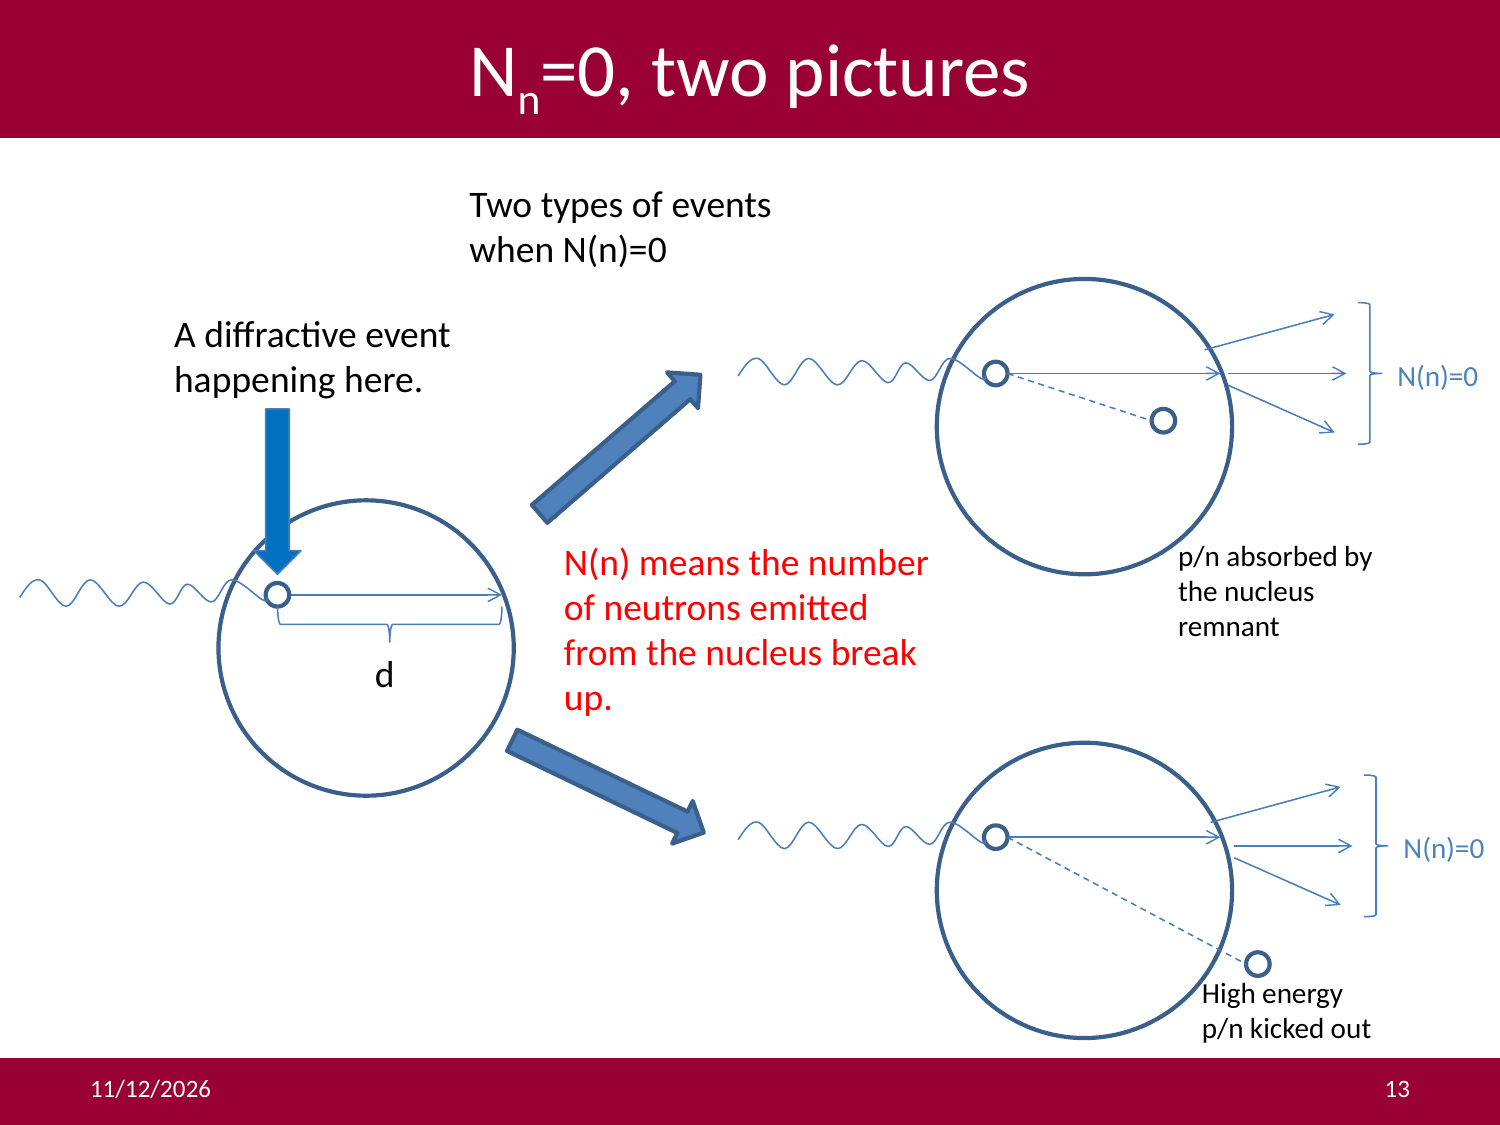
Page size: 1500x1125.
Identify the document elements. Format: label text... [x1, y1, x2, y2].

text_box [505, 727, 706, 846]
text_box [216, 498, 516, 798]
text_box A diffractive event happening here. [159, 302, 514, 408]
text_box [1210, 786, 1341, 823]
text_box [263, 580, 292, 609]
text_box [1007, 373, 1152, 421]
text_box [1007, 836, 1247, 965]
text_box N(n) means the number of neutrons emitted from the nucleus break up. [549, 530, 963, 725]
text_box [253, 408, 302, 575]
text_box d [360, 642, 420, 702]
text_box [1358, 301, 1382, 446]
text_box [276, 606, 503, 642]
text_box [1151, 406, 1178, 435]
text_box [951, 740, 1224, 839]
text_box [529, 370, 703, 525]
text_box [981, 823, 1010, 852]
title Nn=0, two pictures [75, 7, 1425, 138]
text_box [1227, 385, 1335, 433]
text_box [934, 840, 1187, 1041]
text_box N(n)=0 [1388, 822, 1500, 872]
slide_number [75, 1057, 425, 1118]
text_box N(n)=0 [1382, 349, 1494, 400]
text_box High energy p/n kicked out [1187, 967, 1400, 1052]
text_box [1364, 774, 1388, 918]
text_box [1251, 950, 1272, 967]
text_box Two types of events when N(n)=0 [454, 172, 880, 278]
slide_number 13 [1074, 1057, 1425, 1118]
text_box p/n absorbed by the nucleus remnant [1163, 530, 1400, 650]
text_box [981, 359, 1010, 388]
text_box [737, 821, 987, 850]
text_box [934, 276, 1234, 577]
text_box [737, 357, 987, 386]
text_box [1204, 314, 1335, 351]
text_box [1251, 857, 1341, 906]
text_box [19, 578, 269, 607]
